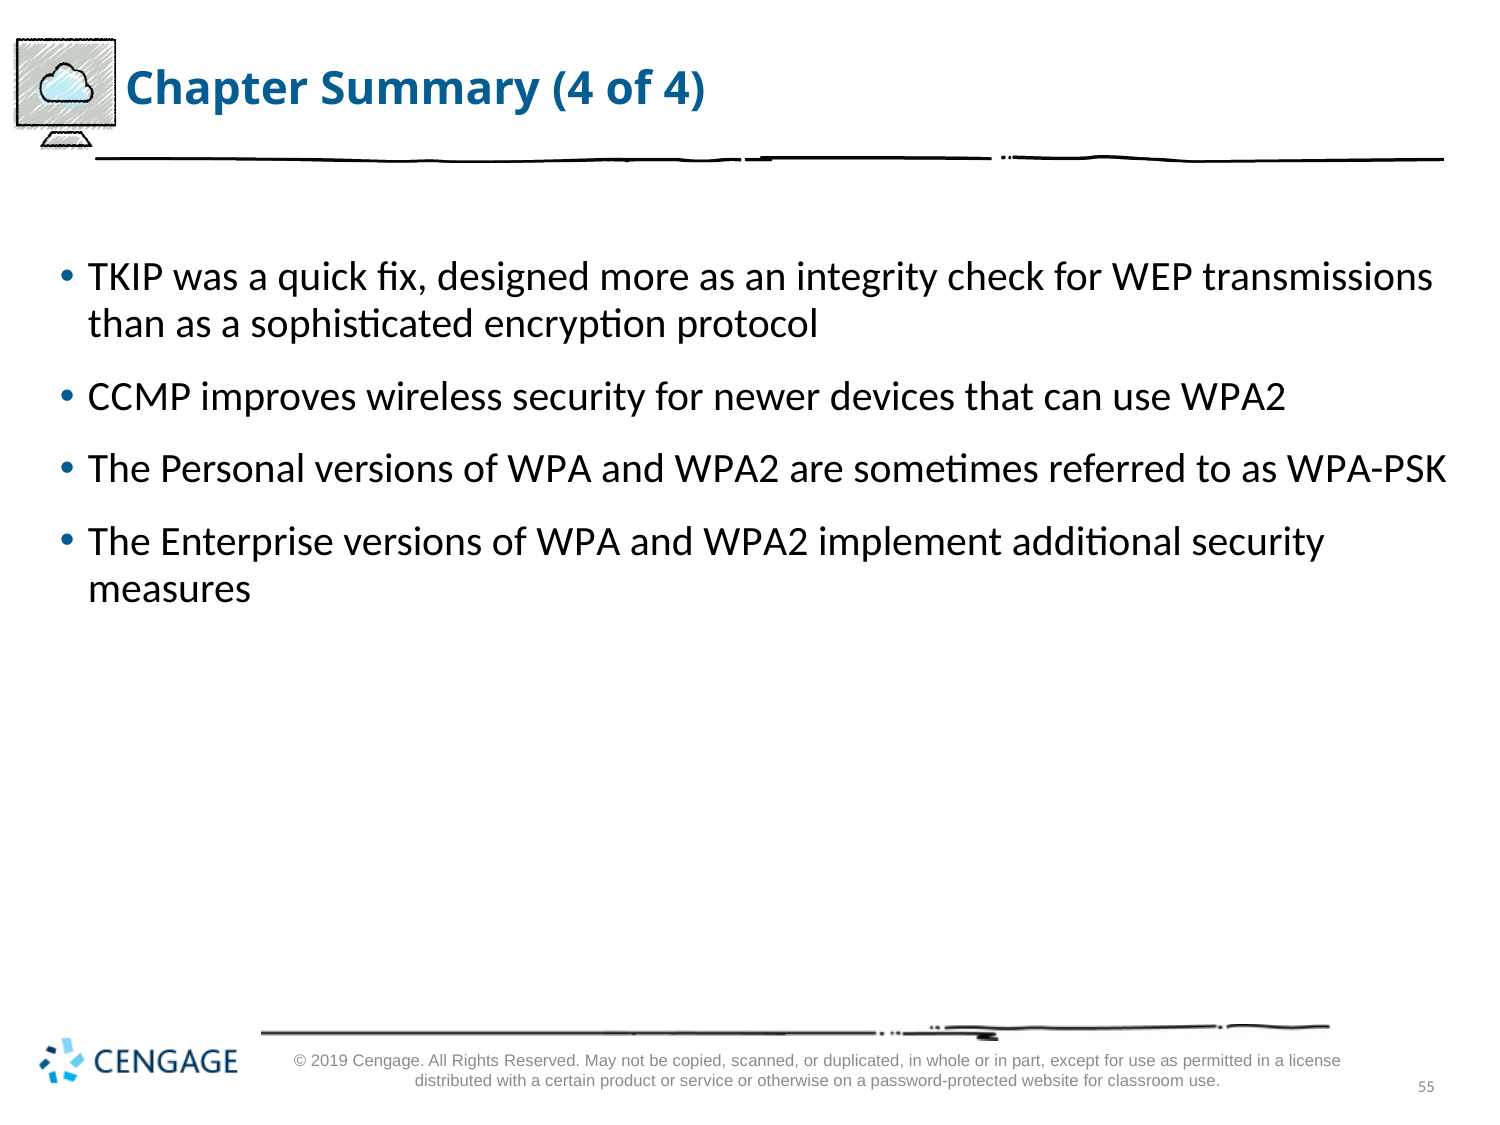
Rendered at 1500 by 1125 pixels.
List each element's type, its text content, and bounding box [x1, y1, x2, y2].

picture [13, 36, 117, 151]
picture [19, 1024, 250, 1096]
picture [95, 155, 1444, 163]
footer © 2019 Cengage. All Rights Reserved. May not be copied, scanned, or duplicated, in whole or in part, except for use as permitted in a license distributed with a certain product or service or otherwise on a password-protected website for classroom use. [262, 1050, 1375, 1091]
title Chapter Summary (4 of 4) [125, 66, 1442, 116]
picture [261, 1024, 1331, 1041]
list T K I P was a quick fix, designed more as an integrity check for W E P transmissions than as a sophisticated encryption protocol C C M P improves wireless security for newer devices that can use W P A2 The Personal versions of W P A and W P A2 are sometimes referred to as W P A-P S K The Enterprise versions of W P A and W P A2 implement additional security measures [59, 252, 1463, 616]
